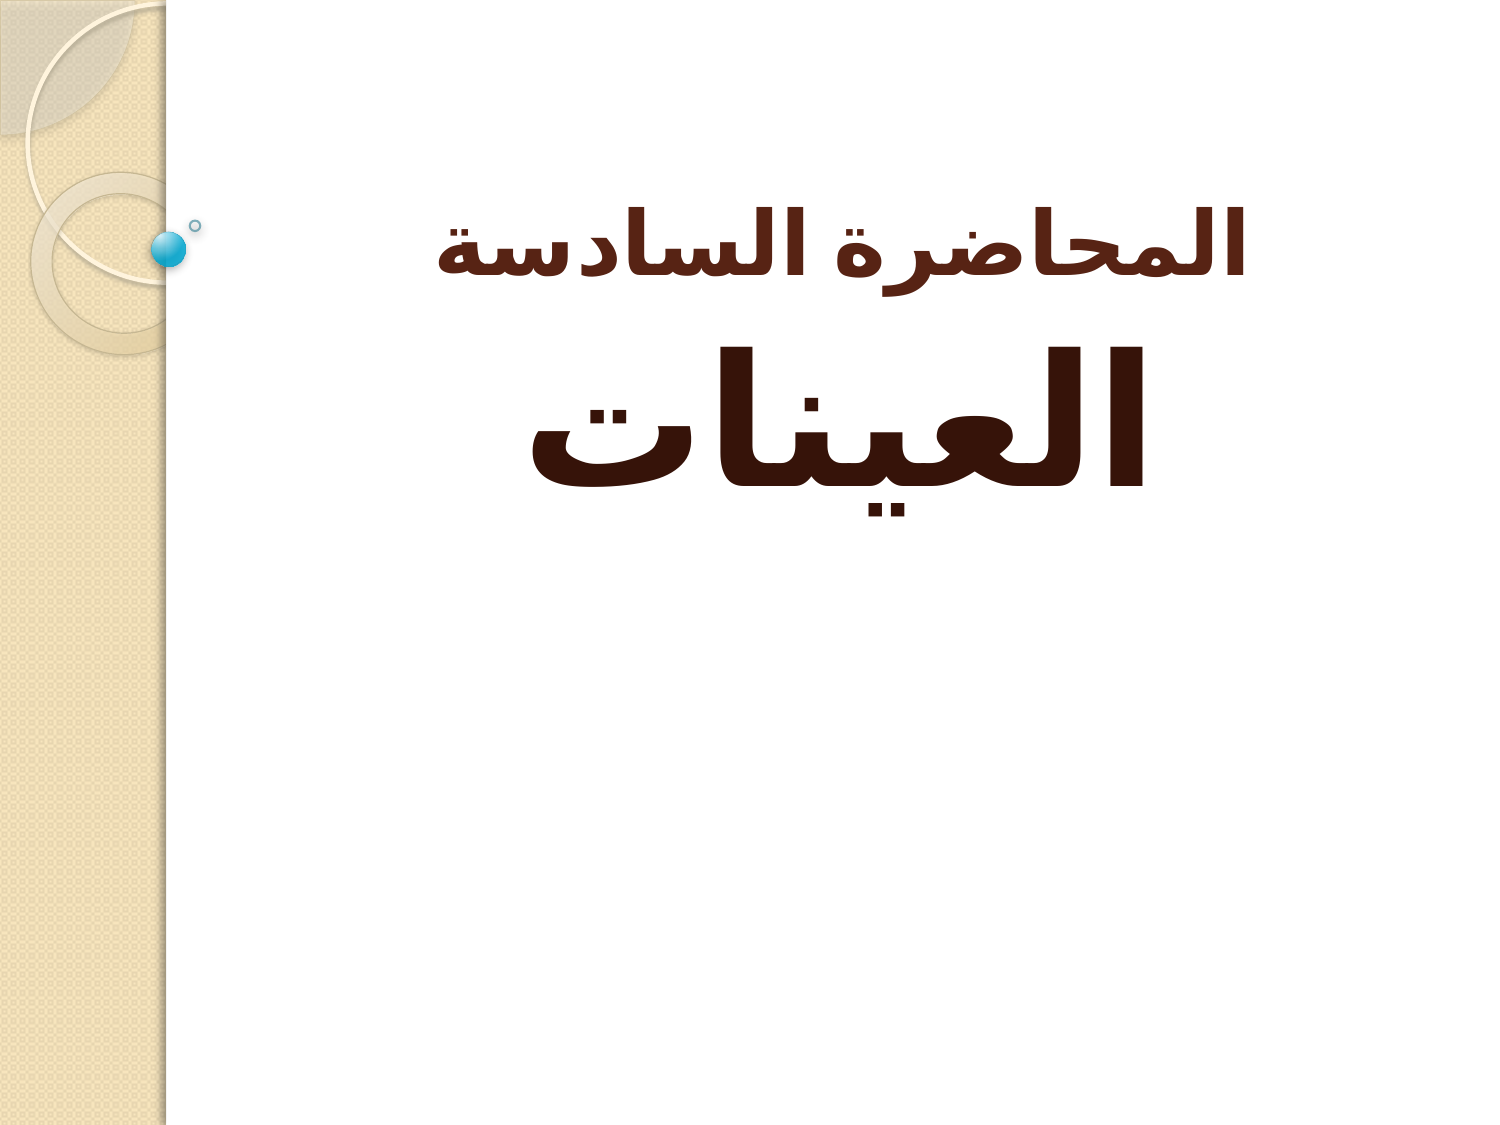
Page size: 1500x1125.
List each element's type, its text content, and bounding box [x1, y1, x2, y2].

subtitle العينات [234, 303, 1450, 591]
title المحاضرة السادسة [234, 59, 1450, 301]
